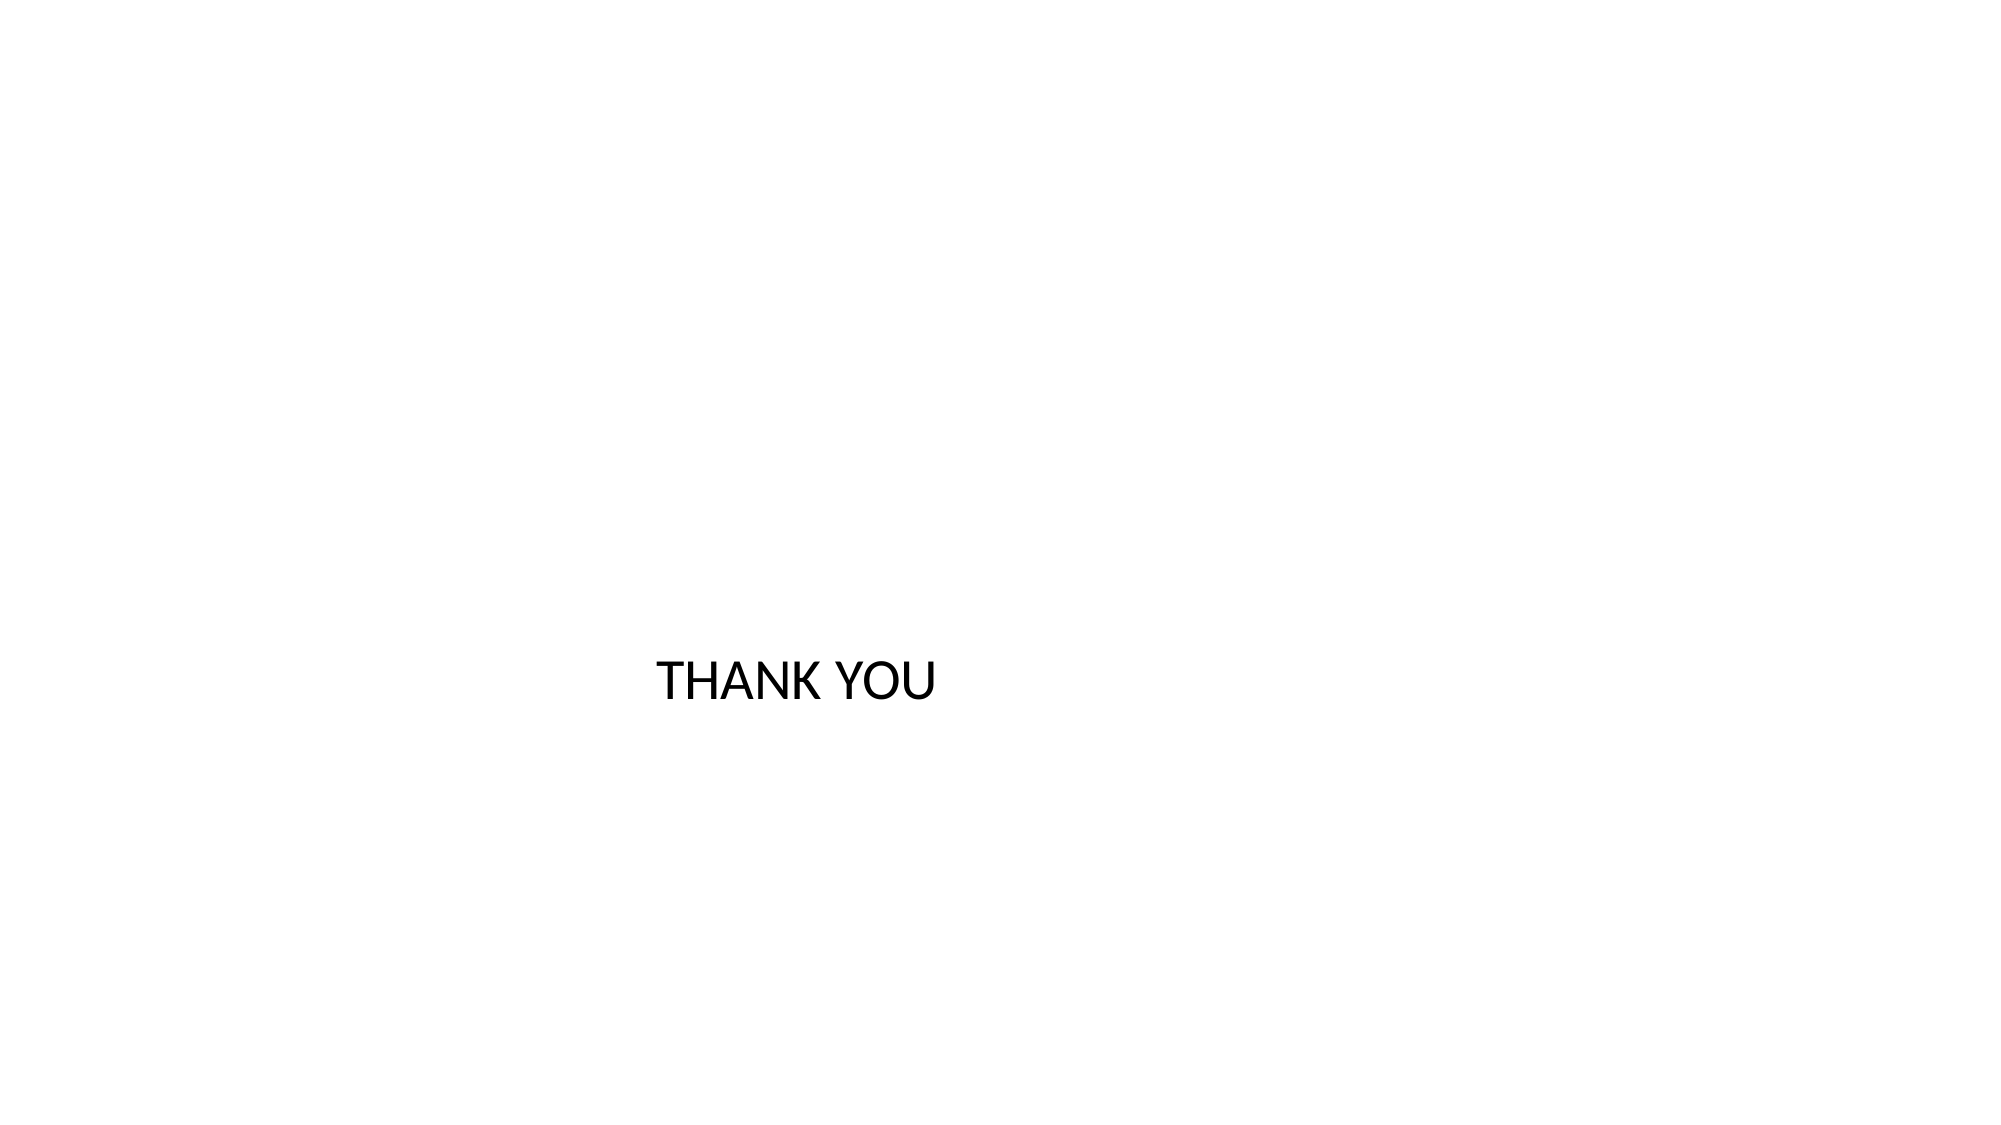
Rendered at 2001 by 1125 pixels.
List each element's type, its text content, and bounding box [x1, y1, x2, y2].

list THANK YOU [137, 299, 1863, 1014]
